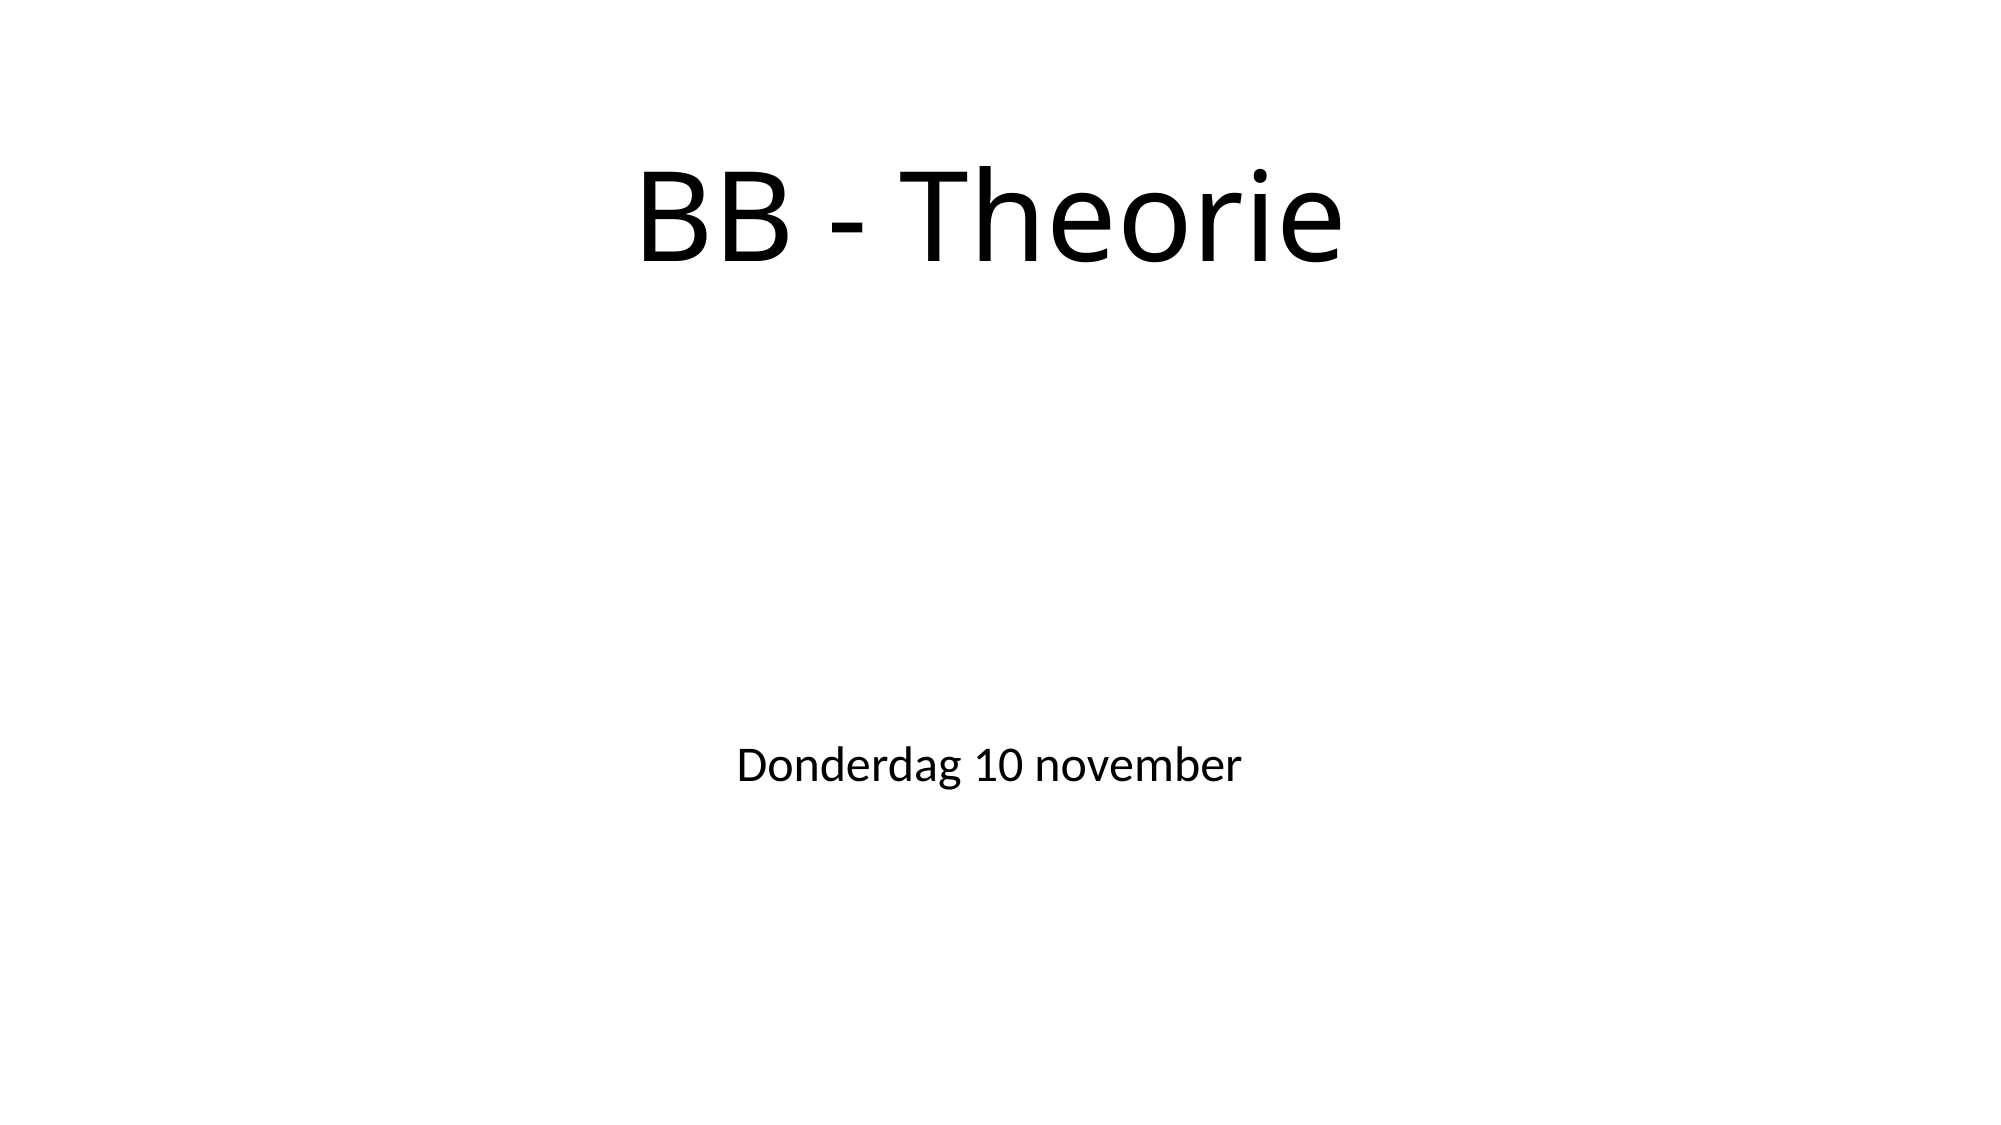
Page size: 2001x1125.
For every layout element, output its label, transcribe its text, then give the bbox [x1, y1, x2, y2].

title BB - Theorie [250, 93, 1729, 297]
subtitle Donderdag 10 november [239, 730, 1740, 871]
